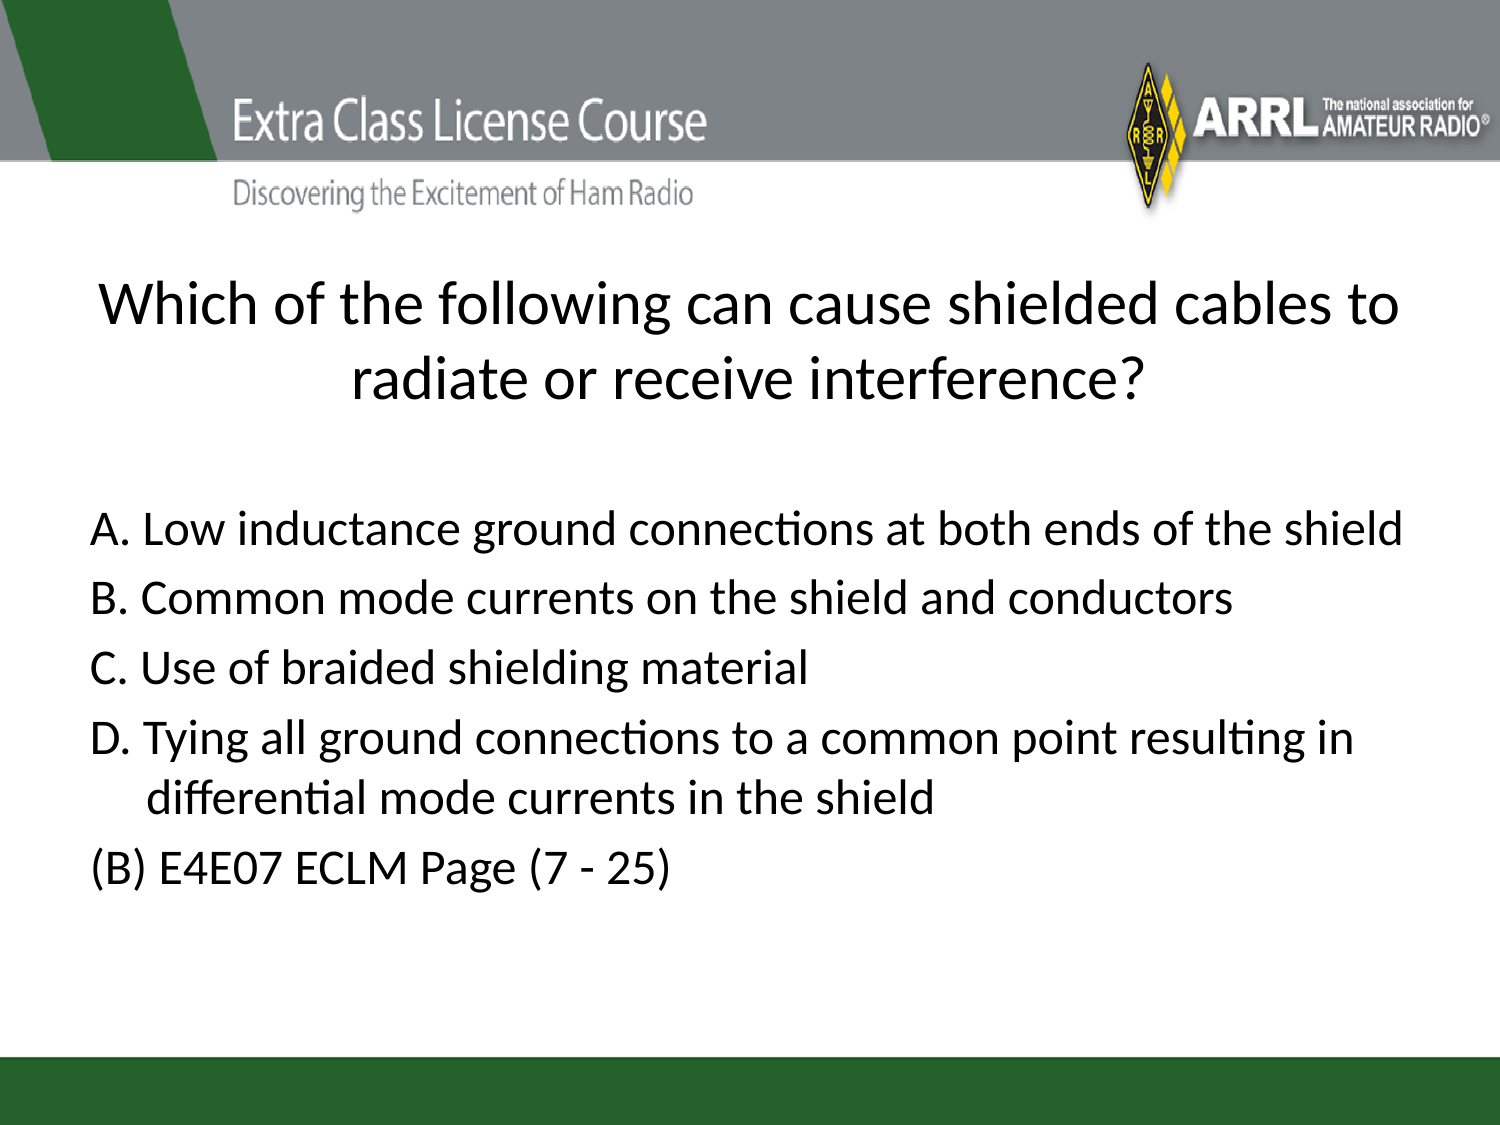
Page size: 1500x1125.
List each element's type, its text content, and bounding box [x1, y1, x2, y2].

list A. Low inductance ground connections at both ends of the shield B. Common mode currents on the shield and conductors C. Use of braided shielding material D. Tying all ground connections to a common point resulting in differential mode currents in the shield (B) E4E07 ECLM Page (7 - 25) [75, 487, 1425, 1005]
picture [0, 0, 1500, 1125]
title Which of the following can cause shielded cables to radiate or receive interference? [75, 254, 1425, 435]
